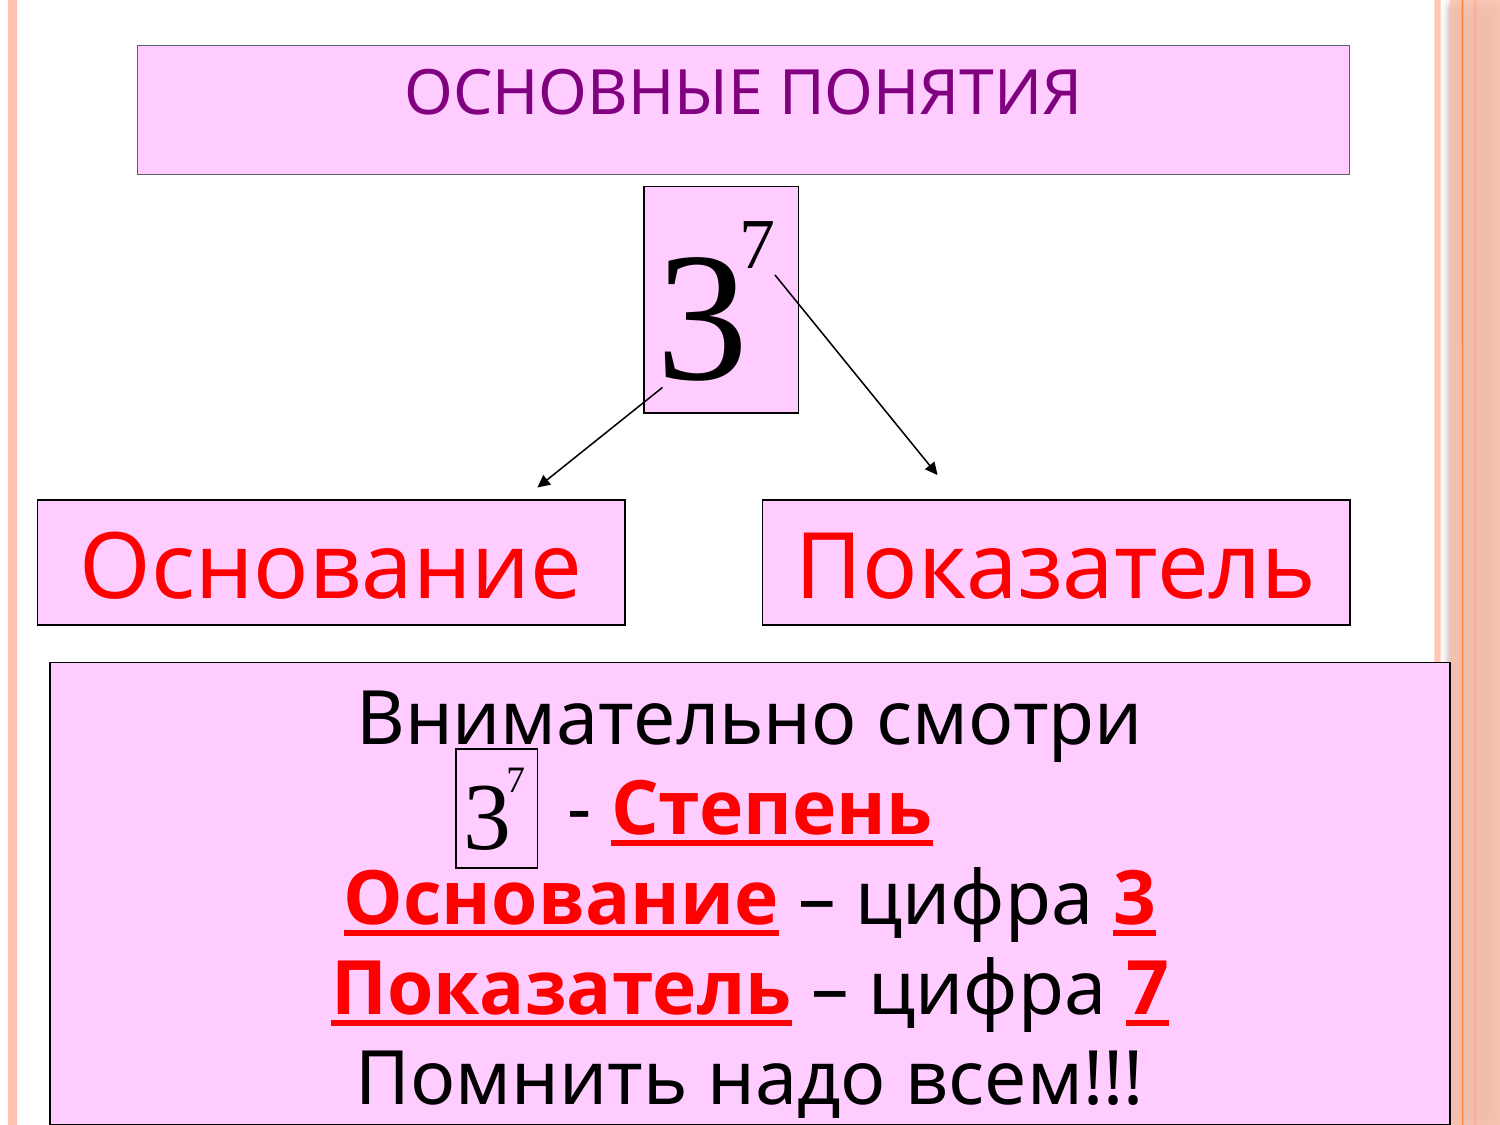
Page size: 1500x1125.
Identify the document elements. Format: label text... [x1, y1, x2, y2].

text_box Основание [37, 500, 625, 625]
text_box [803, 309, 938, 475]
text_box Показатель [762, 500, 1350, 625]
text_box Внимательно смотри - Степень Основание – цифра 3 Показатель – цифра 7 Помнить надо всем!!! [50, 662, 1450, 1125]
text_box [537, 406, 638, 488]
title Основные понятия [137, 45, 1350, 175]
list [643, 186, 799, 413]
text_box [456, 749, 538, 868]
